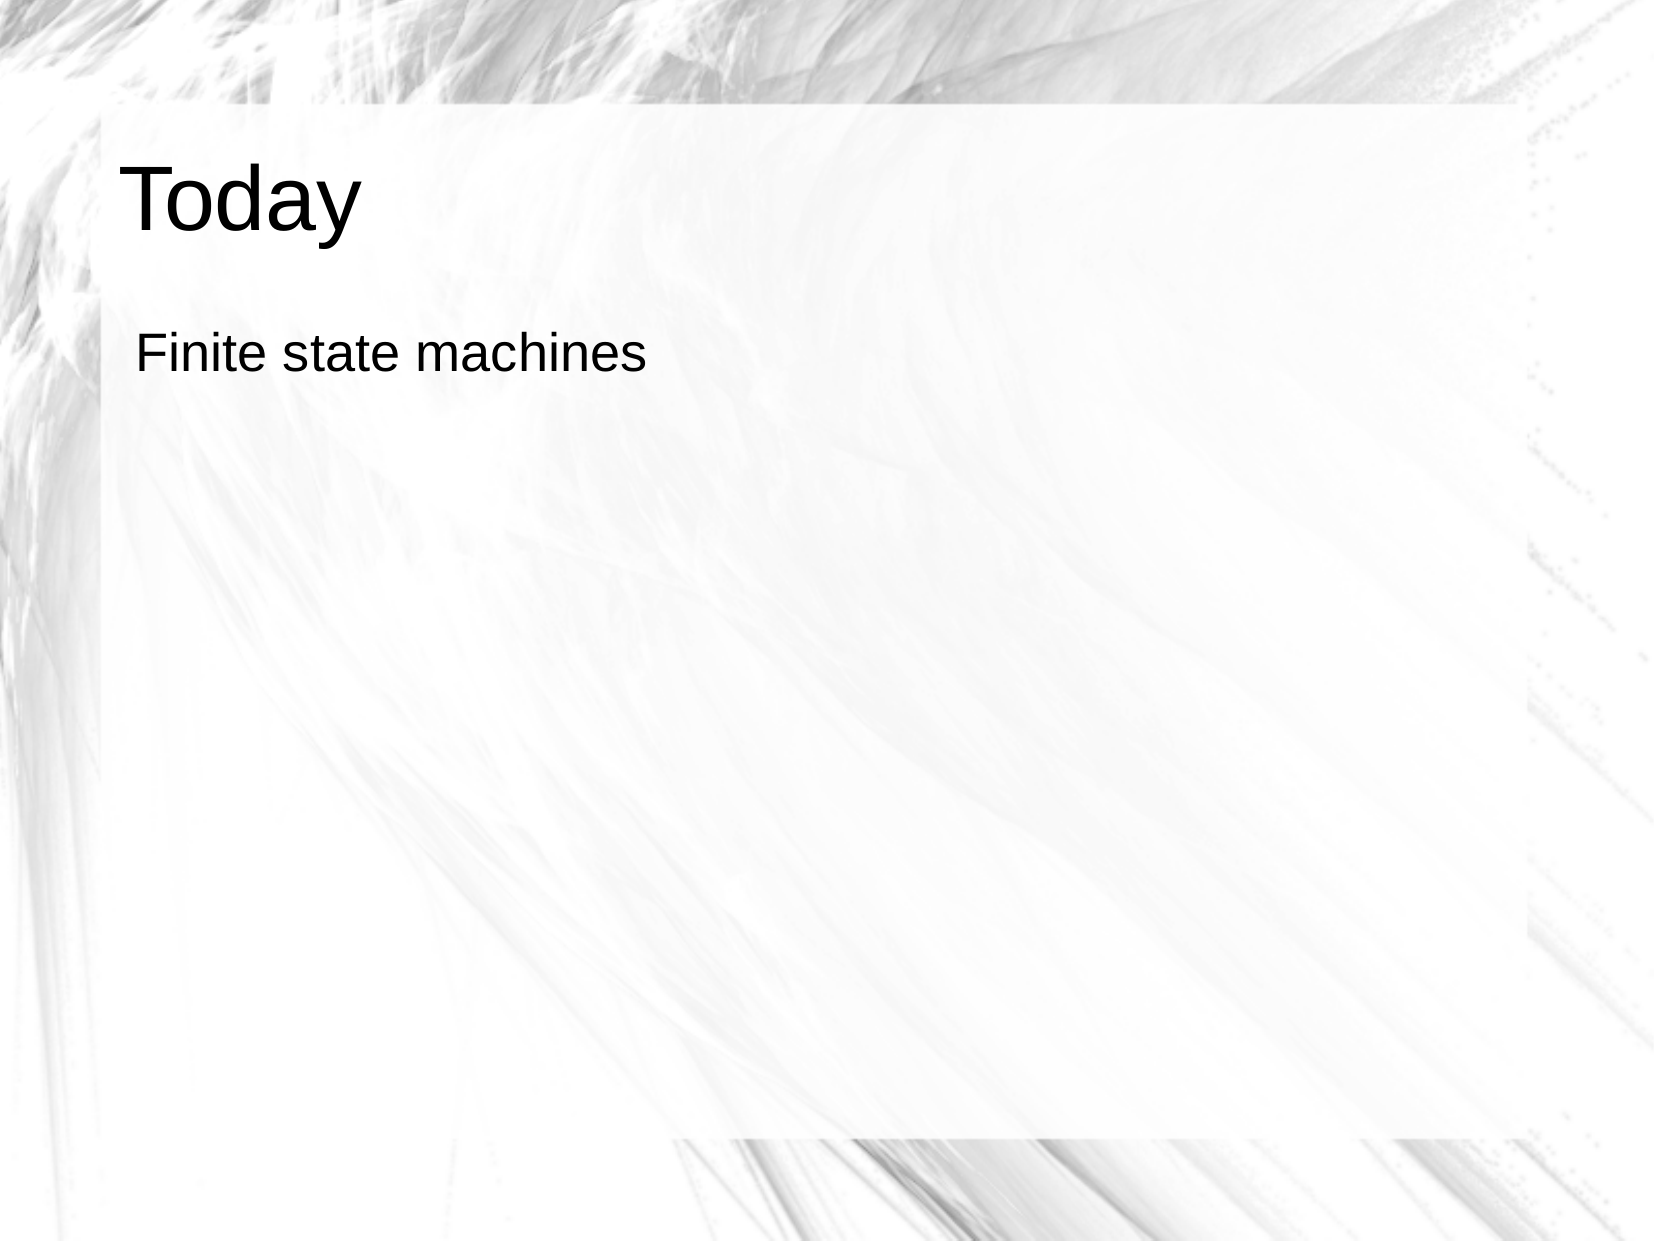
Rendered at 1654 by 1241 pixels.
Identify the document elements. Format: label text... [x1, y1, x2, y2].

list Finite state machines [118, 319, 1571, 1109]
title Today [118, 93, 1506, 299]
picture [0, 0, 1654, 1241]
